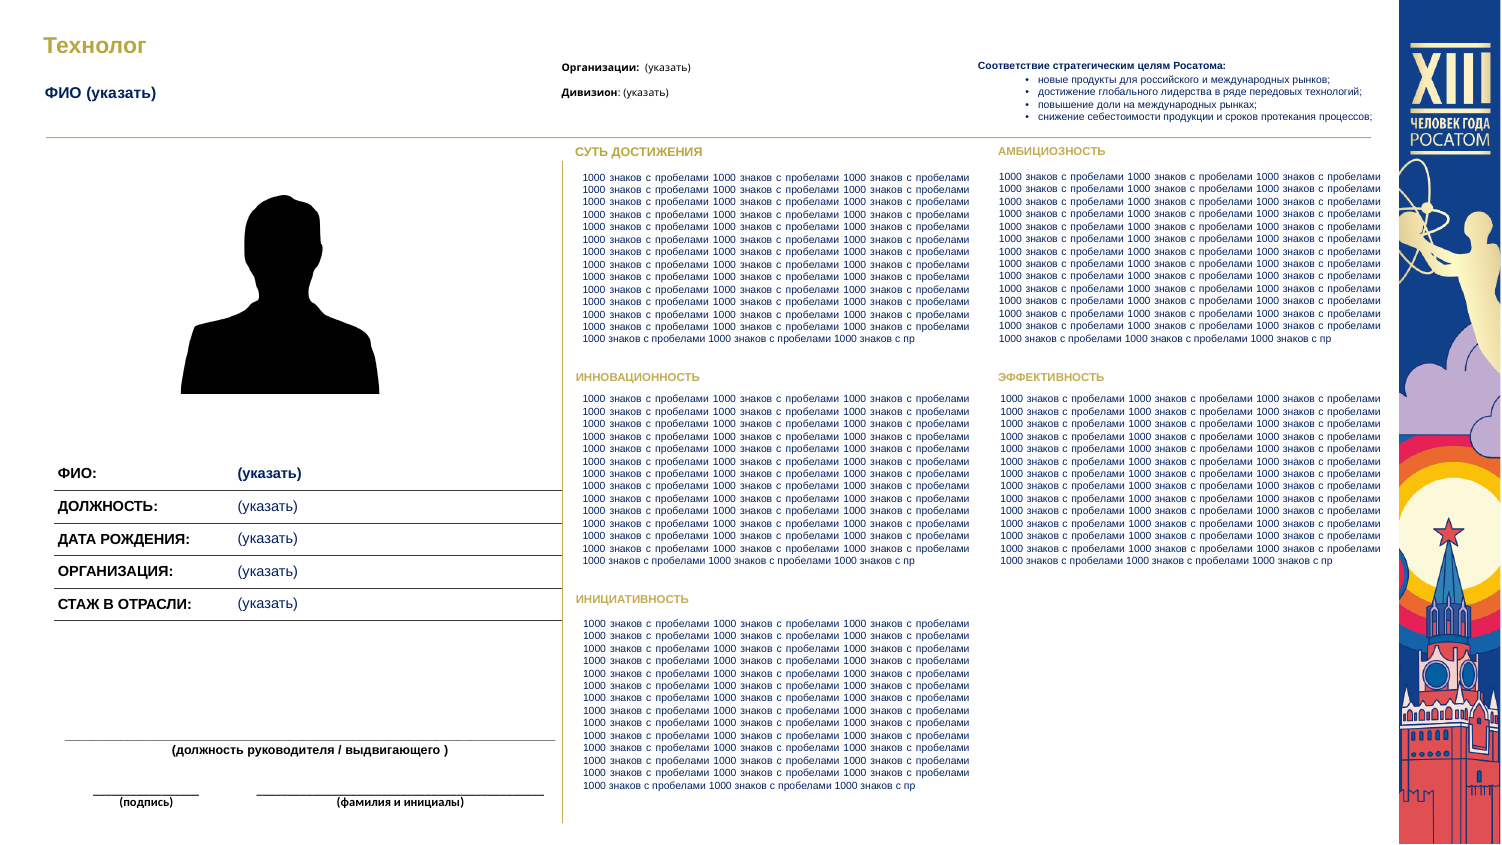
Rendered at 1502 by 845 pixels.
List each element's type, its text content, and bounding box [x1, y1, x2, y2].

text_box ИНИЦИАТИВНОСТЬ [563, 587, 980, 614]
text_box 1000 знаков с пробелами 1000 знаков с пробелами 1000 знаков с пробелами 1000 знаков с пробелами 1000 знаков с пробелами 1000 знаков с пробелами 1000 знаков с пробелами 1000 знаков с пробелами 1000 знаков с пробелами 1000 знаков с пробелами 1000 знаков с пробелами 1000 знаков с пробелами 1000 знаков с пробелами 1000 знаков с пробелами 1000 знаков с пробелами 1000 знаков с пробелами 1000 знаков с пробелами 1000 знаков с пробелами 1000 знаков с пробелами 1000 знаков с пробелами 1000 знаков с пробелами 1000 знаков с пробелами 1000 знаков с пробелами 1000 знаков с пробелами 1000 знаков с пробелами 1000 знаков с пробелами 1000 знаков с пробелами 1000 знаков с пробелами 1000 знаков с пробелами 1000 знаков с пробелами 1000 знаков с пробелами 1000 знаков с пробелами 1000 знаков с пробелами 1000 знаков с пробелами 1000 знаков с пробелами 1000 знаков с пробелами 1000 знаков с пробелами 1000 знаков с пробелами 1000 знаков с пробелами 1000 знаков с пробелами 1000 знаков с пробелами 1000 знаков с пр [568, 609, 986, 799]
table_cell (указать) [223, 589, 562, 620]
table_header СУТЬ ДОСТИЖЕНИЯ [567, 138, 984, 163]
text_box 1000 знаков с пробелами 1000 знаков с пробелами 1000 знаков с пробелами 1000 знаков с пробелами 1000 знаков с пробелами 1000 знаков с пробелами 1000 знаков с пробелами 1000 знаков с пробелами 1000 знаков с пробелами 1000 знаков с пробелами 1000 знаков с пробелами 1000 знаков с пробелами 1000 знаков с пробелами 1000 знаков с пробелами 1000 знаков с пробелами 1000 знаков с пробелами 1000 знаков с пробелами 1000 знаков с пробелами 1000 знаков с пробелами 1000 знаков с пробелами 1000 знаков с пробелами 1000 знаков с пробелами 1000 знаков с пробелами 1000 знаков с пробелами 1000 знаков с пробелами 1000 знаков с пробелами 1000 знаков с пробелами 1000 знаков с пробелами 1000 знаков с пробелами 1000 знаков с пробелами 1000 знаков с пробелами 1000 знаков с пробелами 1000 знаков с пробелами 1000 знаков с пробелами 1000 знаков с пробелами 1000 знаков с пробелами 1000 знаков с пробелами 1000 знаков с пробелами 1000 знаков с пробелами 1000 знаков с пробелами 1000 знаков с пробелами 1000 знаков с пр [985, 384, 1397, 575]
table_cell СТАЖ В ОТРАСЛИ: [54, 589, 223, 620]
text_box 1000 знаков с пробелами 1000 знаков с пробелами 1000 знаков с пробелами 1000 знаков с пробелами 1000 знаков с пробелами 1000 знаков с пробелами 1000 знаков с пробелами 1000 знаков с пробелами 1000 знаков с пробелами 1000 знаков с пробелами 1000 знаков с пробелами 1000 знаков с пробелами 1000 знаков с пробелами 1000 знаков с пробелами 1000 знаков с пробелами 1000 знаков с пробелами 1000 знаков с пробелами 1000 знаков с пробелами 1000 знаков с пробелами 1000 знаков с пробелами 1000 знаков с пробелами 1000 знаков с пробелами 1000 знаков с пробелами 1000 знаков с пробелами 1000 знаков с пробелами 1000 знаков с пробелами 1000 знаков с пробелами 1000 знаков с пробелами 1000 знаков с пробелами 1000 знаков с пробелами 1000 знаков с пробелами 1000 знаков с пробелами 1000 знаков с пробелами 1000 знаков с пробелами 1000 знаков с пробелами 1000 знаков с пробелами 1000 знаков с пробелами 1000 знаков с пробелами 1000 знаков с пробелами 1000 знаков с пробелами 1000 знаков с пробелами 1000 знаков с пр [984, 162, 1397, 352]
text_box Технолог [28, 23, 1402, 66]
table_header _________________ (подпись) [54, 777, 239, 822]
table_cell (указать) [223, 524, 562, 555]
text_box АМБИЦИОЗНОСТЬ [984, 139, 1403, 166]
text_box • новые продукты для российского и международных рынков; • достижение глобального лидерства в ряде передовых технологий; • повышение доли на международных рынках; • снижение себестоимости продукции и сроков протекания процессов; [1010, 65, 1394, 148]
picture [0, 0, 1501, 844]
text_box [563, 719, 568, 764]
text_box 1000 знаков с пробелами 1000 знаков с пробелами 1000 знаков с пробелами 1000 знаков с пробелами 1000 знаков с пробелами 1000 знаков с пробелами 1000 знаков с пробелами 1000 знаков с пробелами 1000 знаков с пробелами 1000 знаков с пробелами 1000 знаков с пробелами 1000 знаков с пробелами 1000 знаков с пробелами 1000 знаков с пробелами 1000 знаков с пробелами 1000 знаков с пробелами 1000 знаков с пробелами 1000 знаков с пробелами 1000 знаков с пробелами 1000 знаков с пробелами 1000 знаков с пробелами 1000 знаков с пробелами 1000 знаков с пробелами 1000 знаков с пробелами 1000 знаков с пробелами 1000 знаков с пробелами 1000 знаков с пробелами 1000 знаков с пробелами 1000 знаков с пробелами 1000 знаков с пробелами 1000 знаков с пробелами 1000 знаков с пробелами 1000 знаков с пробелами 1000 знаков с пробелами 1000 знаков с пробелами 1000 знаков с пробелами 1000 знаков с пробелами 1000 знаков с пробелами 1000 знаков с пробелами 1000 знаков с пробелами 1000 знаков с пробелами 1000 знаков с пр [567, 163, 986, 353]
text_box Организации: (указать) Дивизион: (указать) [561, 60, 1010, 111]
table_cell (указать) [223, 556, 562, 588]
table_header ______________________________________________ (фамилия и инициалы) [239, 777, 562, 822]
text_box ИННОВАЦИОННОСТЬ [563, 364, 980, 391]
table_header (указать) [223, 458, 562, 490]
text_box ФИО (указать) [30, 79, 550, 110]
table_cell ДОЛЖНОСТЬ: [54, 491, 223, 523]
table_header ФИО: [54, 458, 223, 490]
table_cell ОРГАНИЗАЦИЯ: [54, 556, 223, 588]
text_box ______________________________________________________________________ (должность руководителя / выдвигающего ) [46, 719, 562, 764]
table_cell (указать) [223, 491, 562, 523]
text_box ЭФФЕКТИВНОСТЬ [983, 364, 1403, 391]
text_box 1000 знаков с пробелами 1000 знаков с пробелами 1000 знаков с пробелами 1000 знаков с пробелами 1000 знаков с пробелами 1000 знаков с пробелами 1000 знаков с пробелами 1000 знаков с пробелами 1000 знаков с пробелами 1000 знаков с пробелами 1000 знаков с пробелами 1000 знаков с пробелами 1000 знаков с пробелами 1000 знаков с пробелами 1000 знаков с пробелами 1000 знаков с пробелами 1000 знаков с пробелами 1000 знаков с пробелами 1000 знаков с пробелами 1000 знаков с пробелами 1000 знаков с пробелами 1000 знаков с пробелами 1000 знаков с пробелами 1000 знаков с пробелами 1000 знаков с пробелами 1000 знаков с пробелами 1000 знаков с пробелами 1000 знаков с пробелами 1000 знаков с пробелами 1000 знаков с пробелами 1000 знаков с пробелами 1000 знаков с пробелами 1000 знаков с пробелами 1000 знаков с пробелами 1000 знаков с пробелами 1000 знаков с пробелами 1000 знаков с пробелами 1000 знаков с пробелами 1000 знаков с пробелами 1000 знаков с пробелами 1000 знаков с пробелами 1000 знаков с пр [567, 384, 985, 575]
table_cell ДАТА РОЖДЕНИЯ: [54, 524, 223, 555]
text_box Соответствие стратегическим целям Росатома: [963, 52, 1242, 80]
text_box [180, 195, 380, 395]
